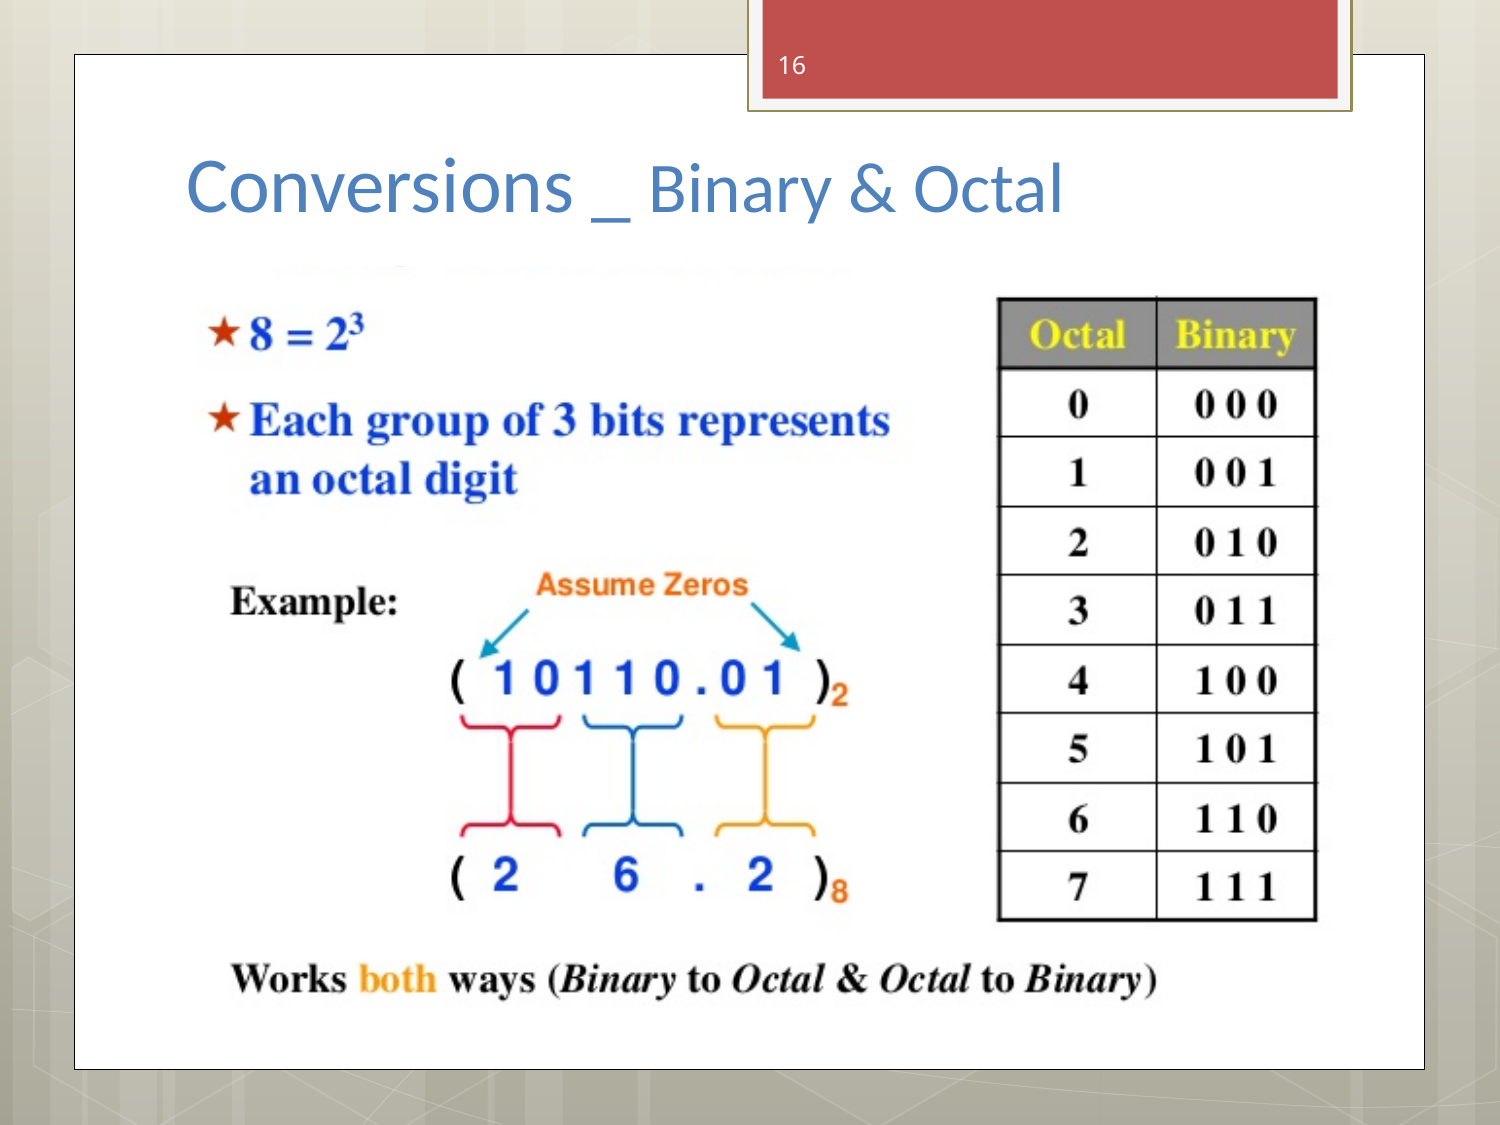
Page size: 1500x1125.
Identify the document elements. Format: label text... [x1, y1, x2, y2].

picture [135, 266, 1377, 1012]
title Conversions _ Binary & Octal [171, 125, 1324, 236]
slide_number 16 [762, 36, 982, 97]
